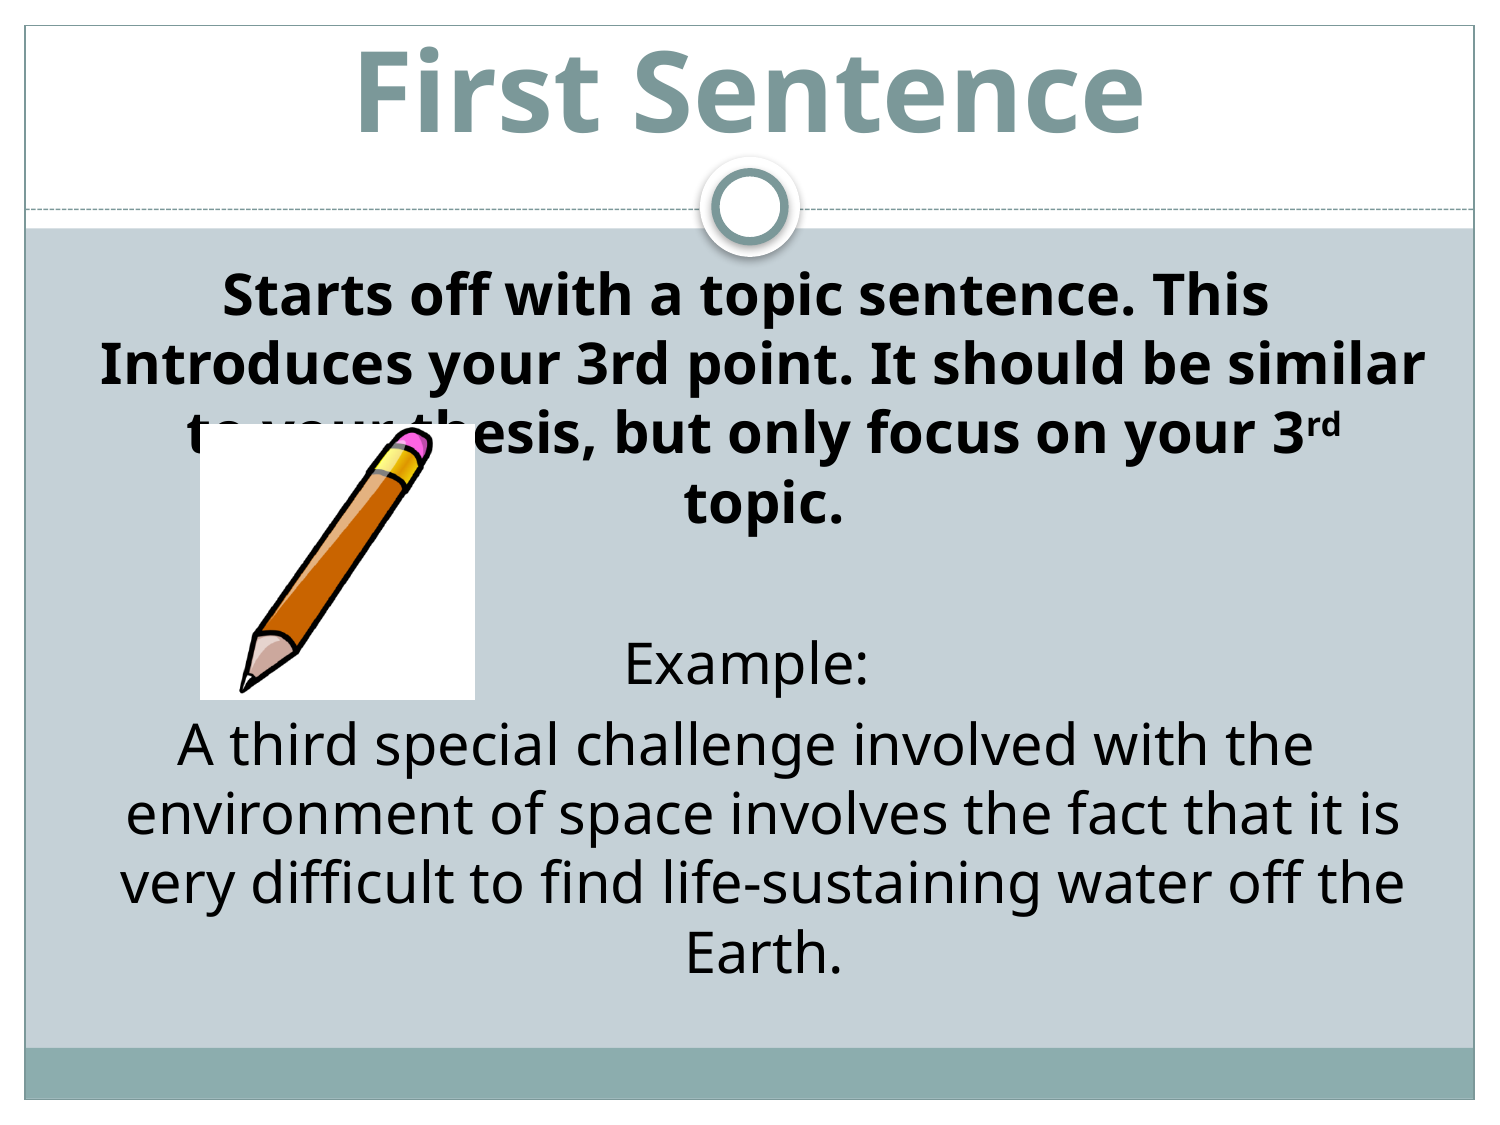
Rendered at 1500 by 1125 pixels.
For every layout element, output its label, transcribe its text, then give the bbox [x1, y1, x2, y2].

list Starts off with a topic sentence. This Introduces your 3rd point. It should be similar to your thesis, but only focus on your 3rd topic. Example: A third special challenge involved with the environment of space involves the fact that it is very difficult to find life-sustaining water off the Earth. [49, 250, 1445, 1001]
title First Sentence [49, 37, 1450, 162]
picture [199, 424, 476, 701]
